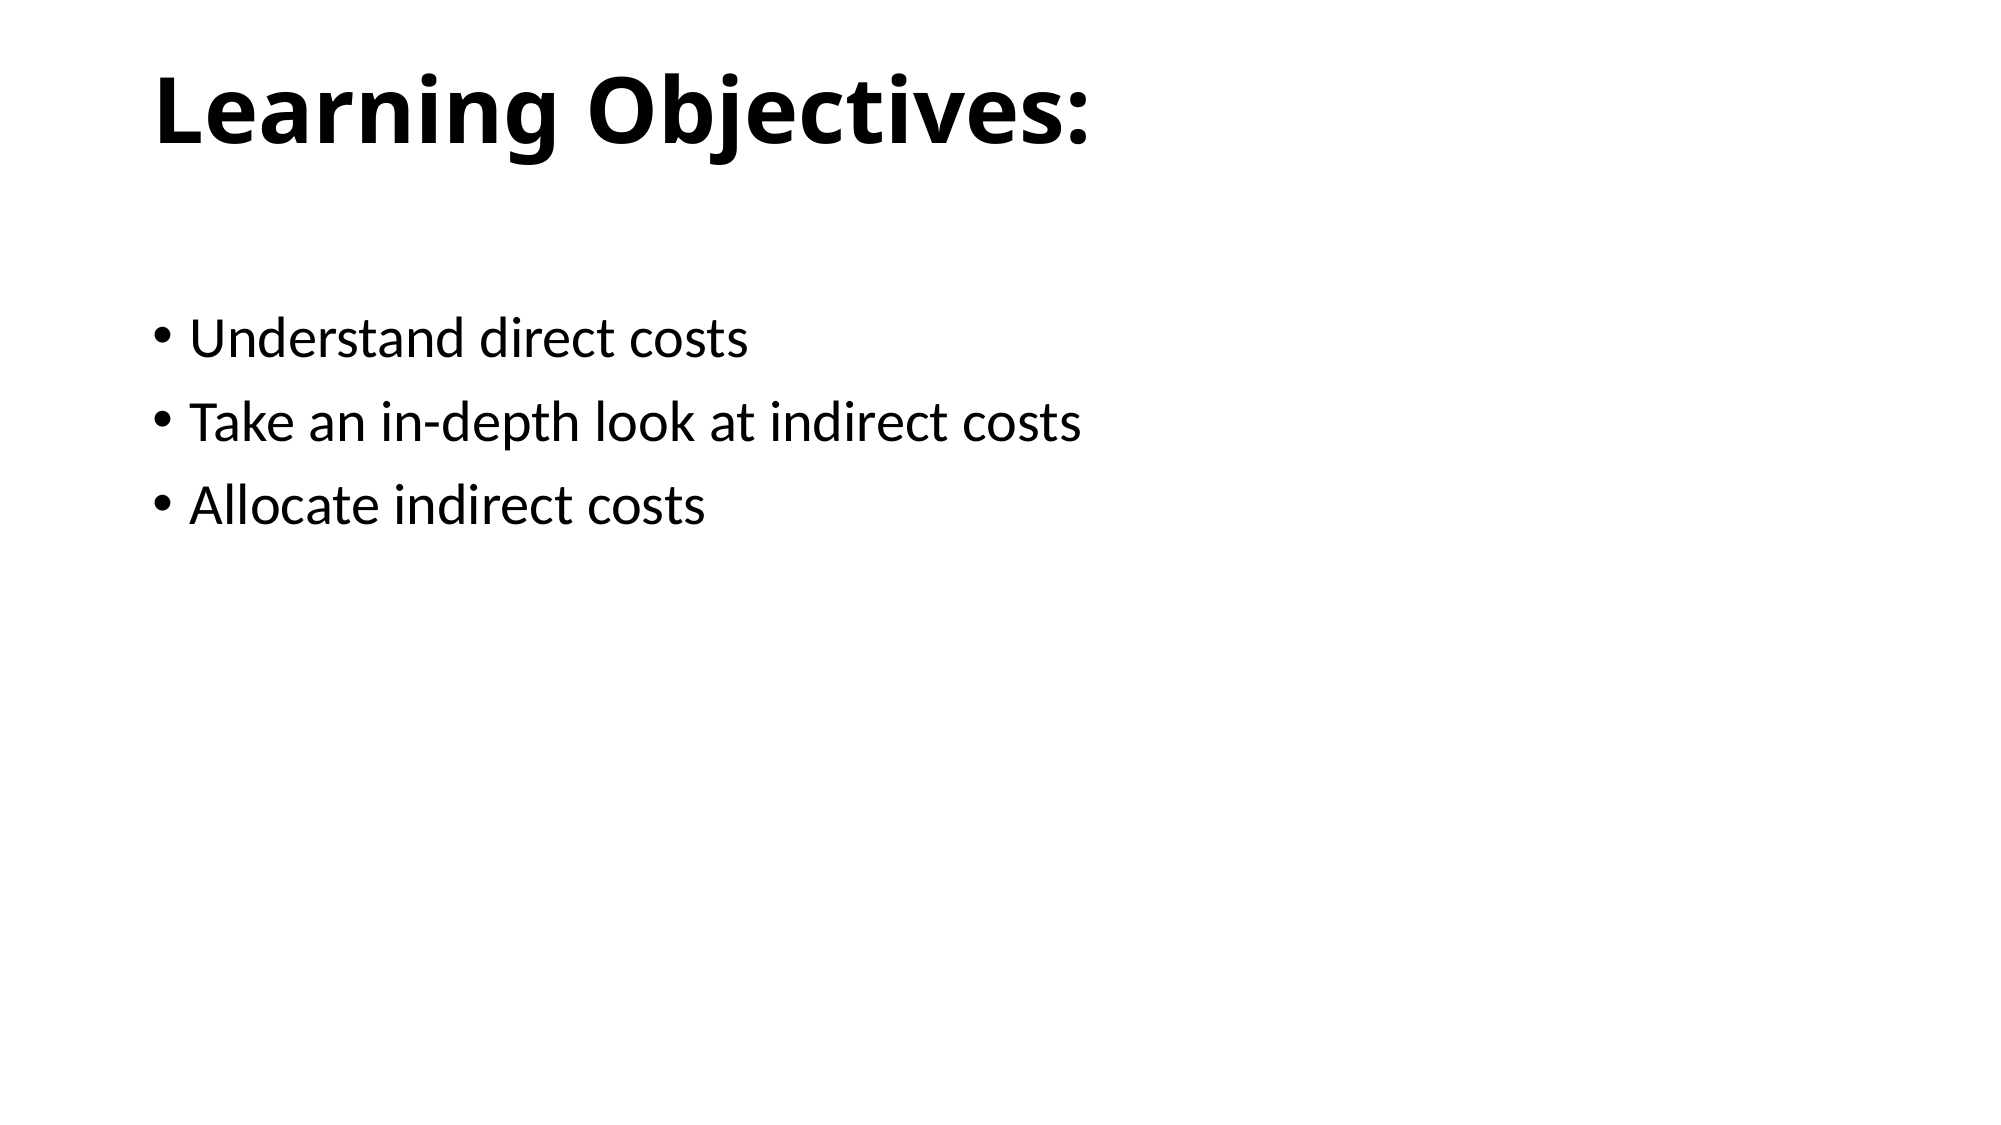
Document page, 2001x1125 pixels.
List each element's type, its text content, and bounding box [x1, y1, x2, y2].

list Understand direct costs Take an in-depth look at indirect costs Allocate indirect costs [137, 299, 1863, 1014]
title Learning Objectives: [137, 59, 1863, 278]
